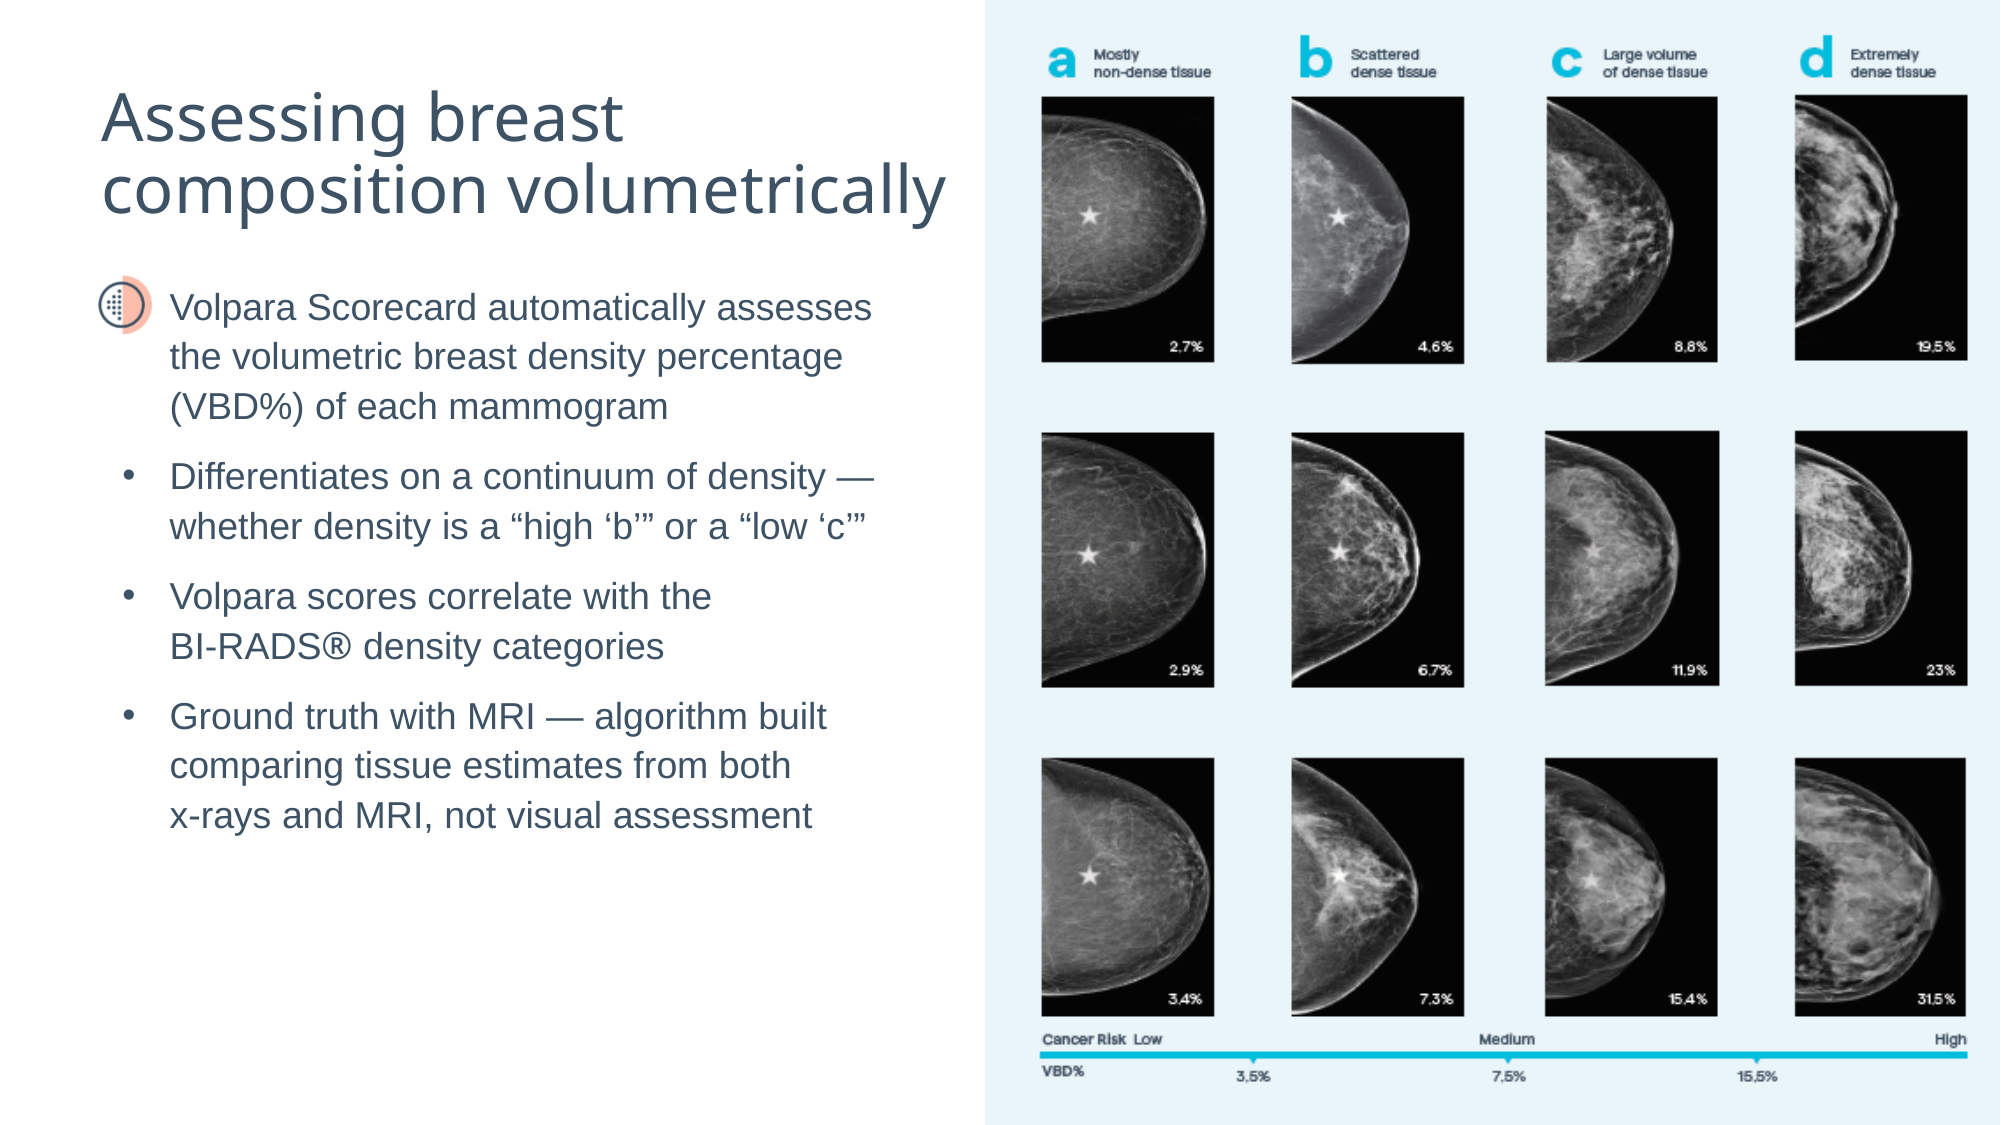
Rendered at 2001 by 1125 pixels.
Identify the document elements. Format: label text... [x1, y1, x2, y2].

title Assessing breast composition volumetrically [86, 86, 1028, 226]
text_box [984, 0, 2000, 1125]
list Volpara Scorecard automatically assesses the volumetric breast density percentage (VBD%) of each mammogram Differentiates on a continuum of density — whether density is a “high ‘b’” or a “low ‘c’” Volpara scores correlate with the BI-RADS® density categories Ground truth with MRI — algorithm built comparing tissue estimates from both x-rays and MRI, not visual assessment [107, 271, 947, 1053]
picture [78, 261, 164, 350]
picture [1028, 32, 1982, 1103]
